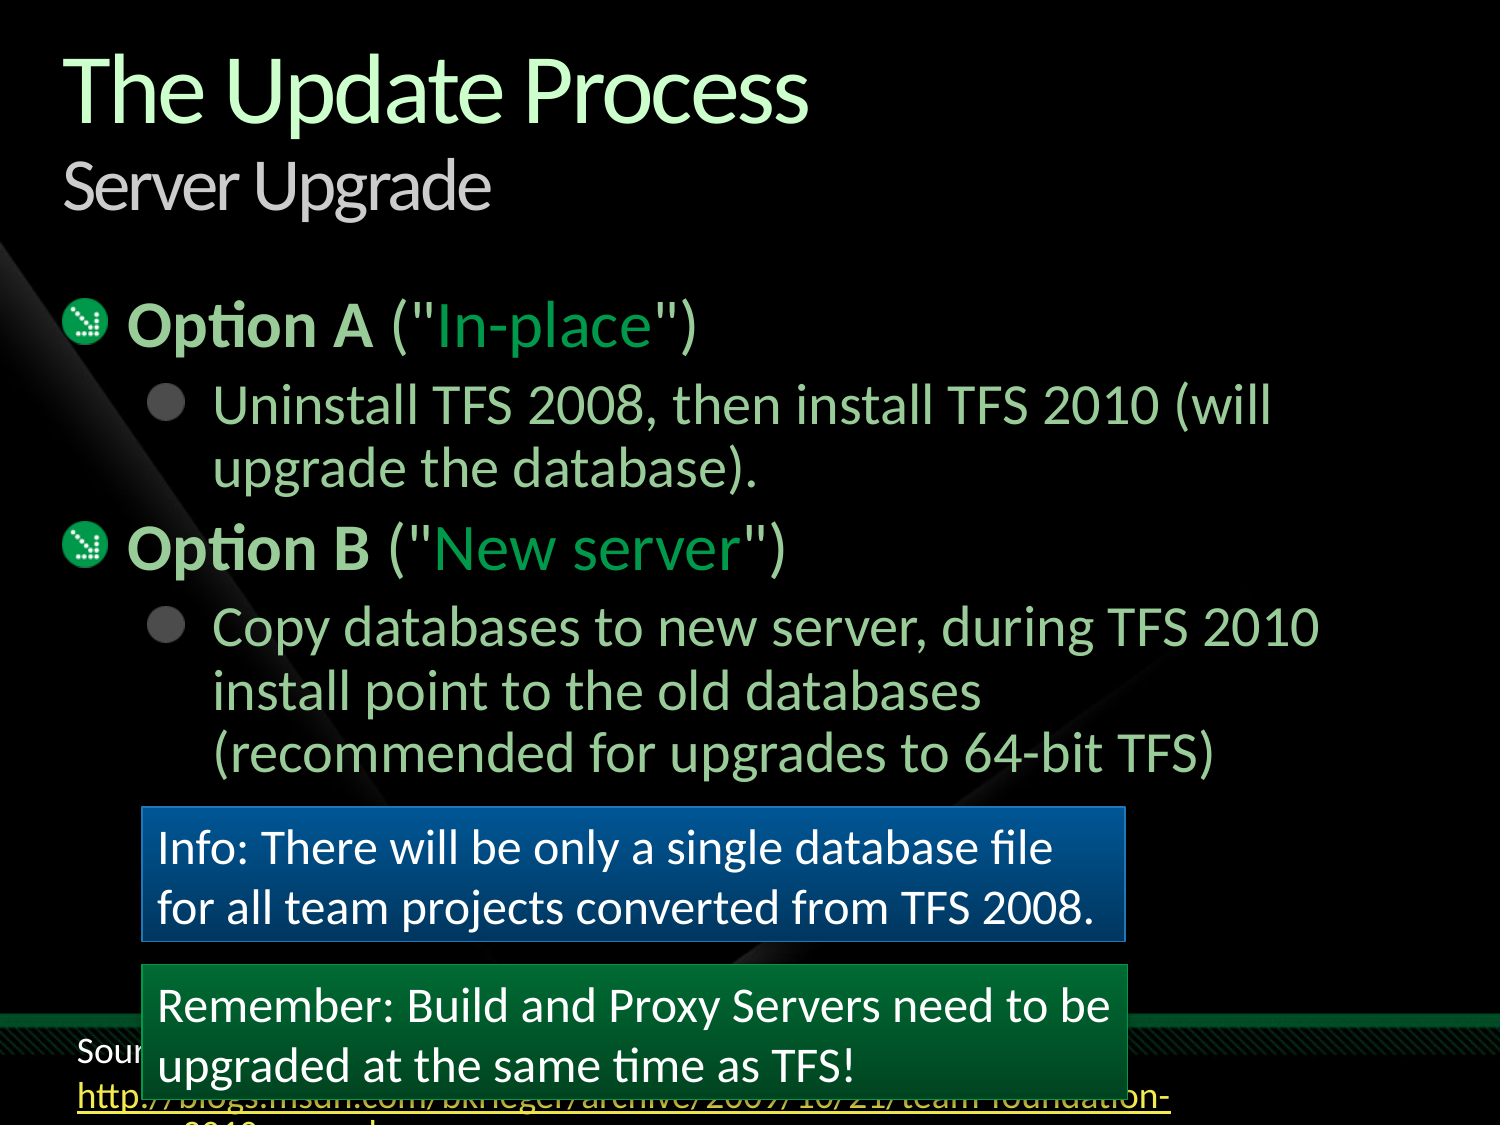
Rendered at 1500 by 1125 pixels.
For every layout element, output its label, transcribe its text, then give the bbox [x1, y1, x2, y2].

picture [147, 383, 185, 421]
title The Update Process Server Upgrade [62, 37, 1438, 229]
list Option A ("In-place") Uninstall TFS 2008, then install TFS 2010 (will upgrade the database). Option B ("New server") Copy databases to new server, during TFS 2010 install point to the old databases (recommended for upgrades to 64-bit TFS) [62, 231, 1438, 980]
text_box Info: There will be only a single database file for all team projects converted from TFS 2008. [141, 806, 1126, 942]
text_box Remember: Build and Proxy Servers need to be upgraded at the same time as TFS! [141, 964, 1128, 1100]
text_box Source: http://blogs.msdn.com/bkrieger/archive/2009/10/21/team-foundation-server-2010-upgrade.aspx [62, 1018, 1193, 1125]
picture [147, 606, 185, 643]
picture [0, 0, 1500, 1125]
